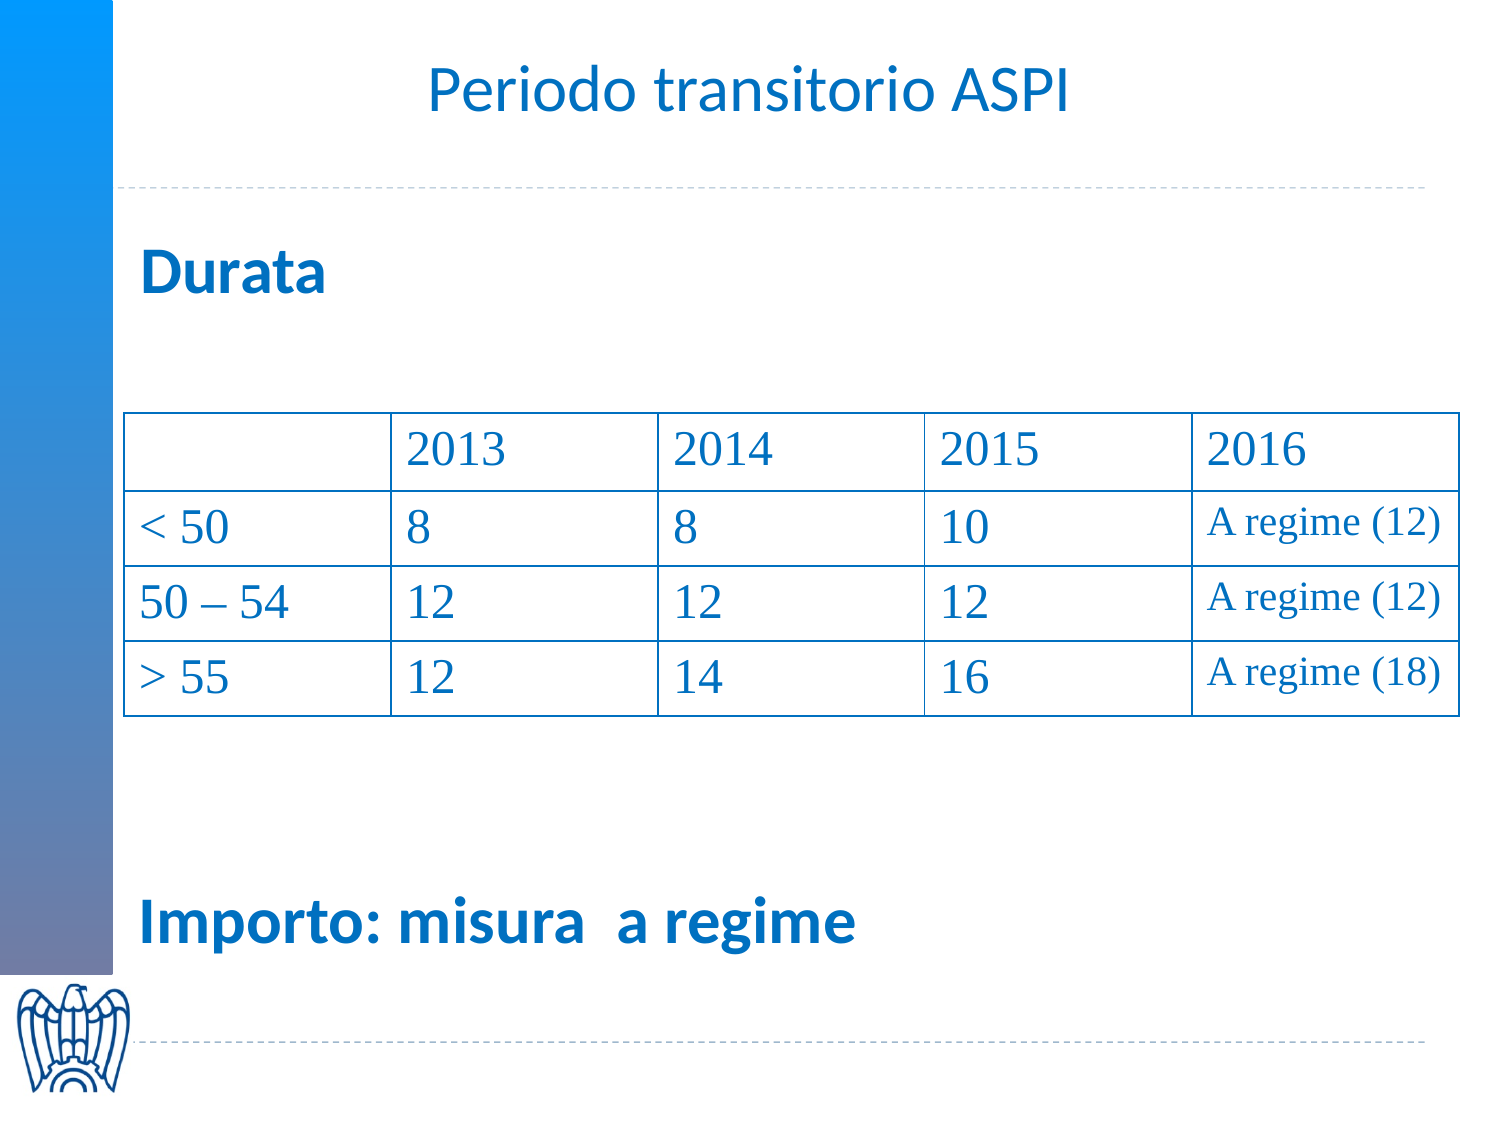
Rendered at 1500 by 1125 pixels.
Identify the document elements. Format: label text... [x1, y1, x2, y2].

table_header [125, 414, 390, 490]
table_header 2016 [1193, 414, 1458, 490]
table_cell > 55 [125, 642, 390, 715]
table_cell 8 [392, 492, 657, 565]
table_cell 12 [925, 567, 1191, 640]
table_cell 10 [925, 492, 1191, 565]
table_cell 8 [659, 492, 924, 565]
table_cell 12 [392, 642, 657, 715]
table_cell A regime (12) [1193, 492, 1458, 565]
table_cell < 50 [125, 492, 390, 565]
picture [0, 974, 134, 1113]
table_cell A regime (12) [1193, 567, 1458, 640]
title Periodo transitorio ASPI [113, 37, 1425, 188]
table_header 2015 [925, 414, 1191, 490]
text_box [0, 0, 113, 974]
table_header 2014 [659, 414, 924, 490]
table_cell 12 [392, 567, 657, 640]
table_cell 16 [925, 642, 1191, 715]
text_box Durata [125, 219, 343, 315]
table_cell 14 [659, 642, 924, 715]
table_header 2013 [392, 414, 657, 490]
table_cell A regime (18) [1193, 642, 1458, 715]
table_cell 50 – 54 [125, 567, 390, 640]
text_box Importo: misura a regime [123, 869, 894, 965]
table_cell 12 [659, 567, 924, 640]
